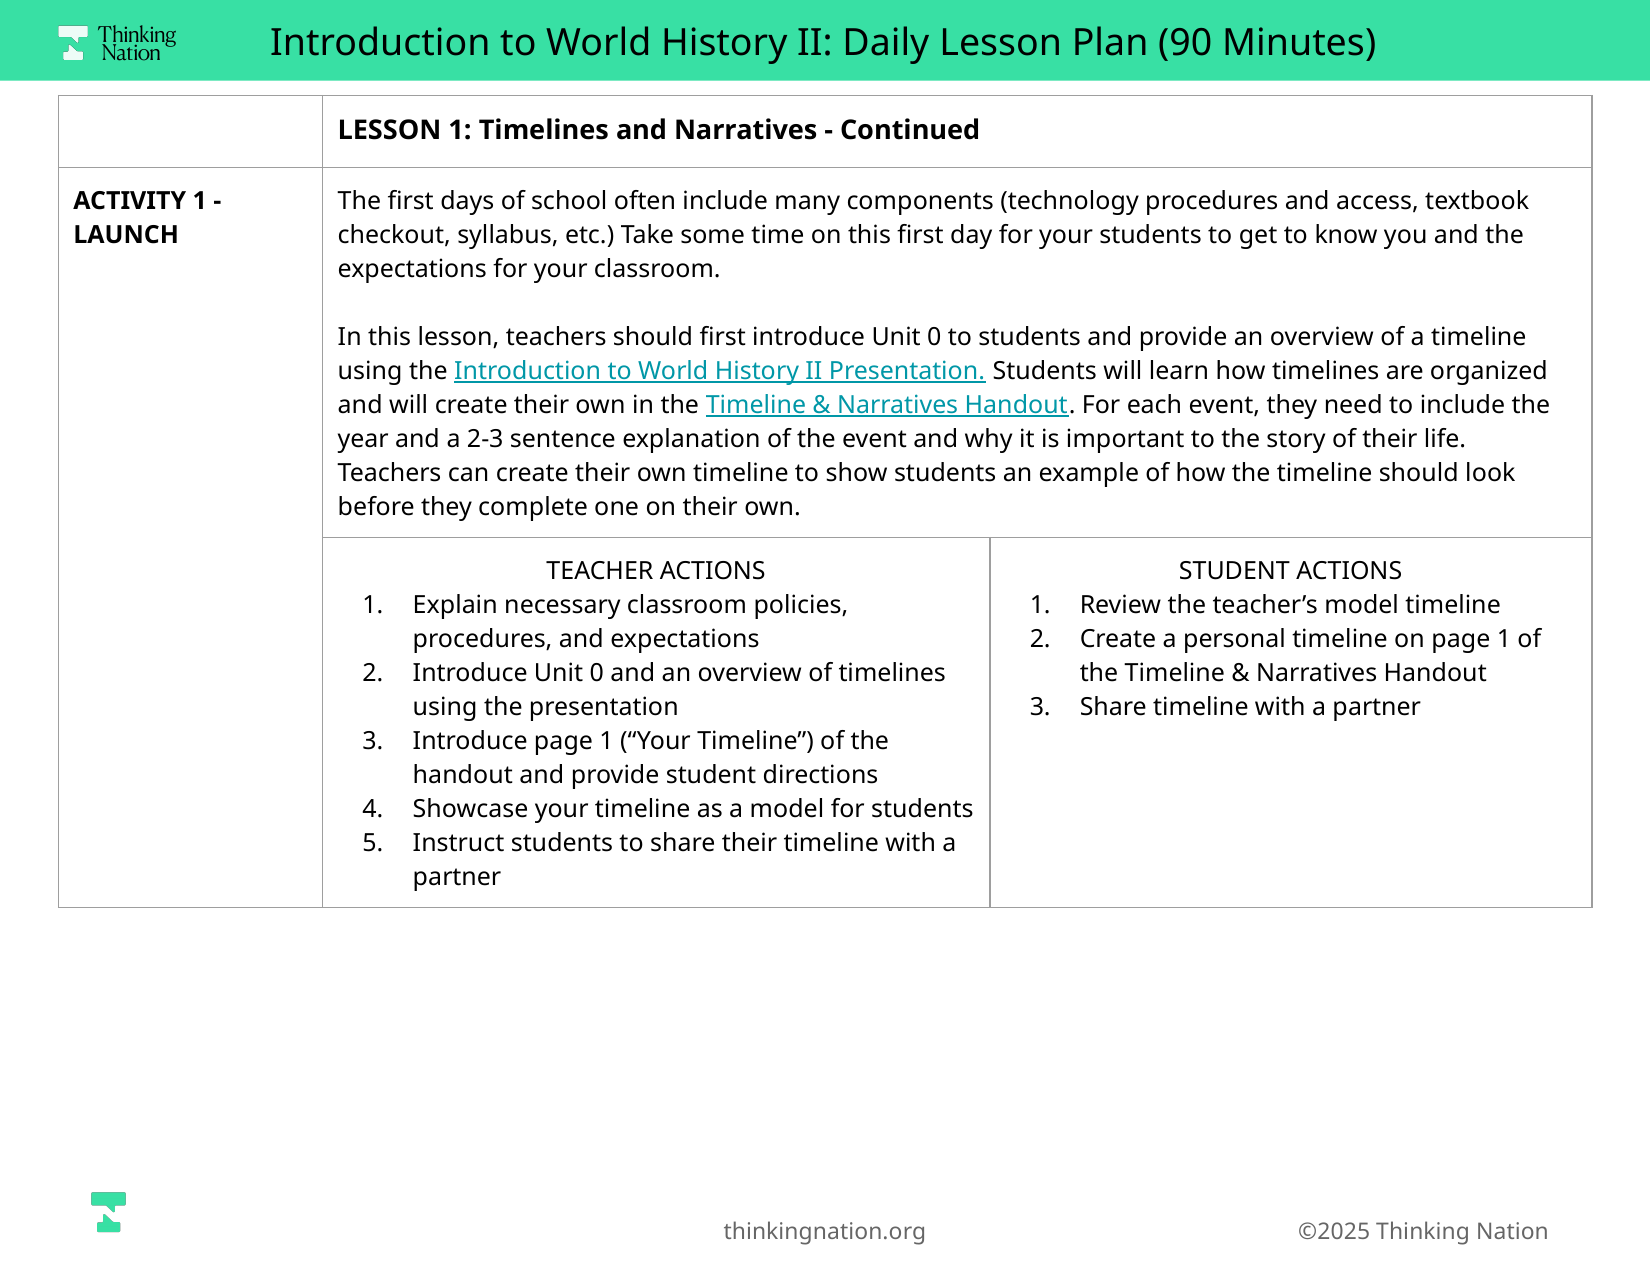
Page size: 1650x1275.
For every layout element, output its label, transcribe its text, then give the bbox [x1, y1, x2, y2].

table_cell The first days of school often include many components (technology procedures and access, textbook checkout, syllabus, etc.) Take some time on this first day for your students to get to know you and the expectations for your classroom. In this lesson, teachers should first introduce Unit 0 to students and provide an overview of a timeline using the Introduction to World History II Presentation. Students will learn how timelines are organized and will create their own in the Timeline & Narratives Handout. For each event, they need to include the year and a 2-3 sentence explanation of the event and why it is important to the story of their life. Teachers can create their own timeline to show students an example of how the timeline should look before they complete one on their own. [323, 168, 1591, 537]
text_box Introduction to World History II: Daily Lesson Plan (90 Minutes) [0, 0, 1650, 81]
text_box thinkingnation.org [629, 1200, 1021, 1240]
picture [80, 1184, 136, 1240]
table_header [59, 96, 322, 167]
table_cell STUDENT ACTIONS Review the teacher’s model timeline Create a personal timeline on page 1 of the Timeline & Narratives Handout Share timeline with a partner [991, 538, 1591, 907]
picture [45, 14, 180, 85]
table_header LESSON 1: Timelines and Narratives - Continued [323, 96, 1591, 167]
text_box ©2025 Thinking Nation [1174, 1200, 1566, 1240]
table_cell TEACHER ACTIONS Explain necessary classroom policies, procedures, and expectations Introduce Unit 0 and an overview of timelines using the presentation Introduce page 1 (“Your Timeline”) of the handout and provide student directions Showcase your timeline as a model for students Instruct students to share their timeline with a partner [323, 538, 989, 907]
table_cell ACTIVITY 1 - LAUNCH [59, 168, 322, 907]
